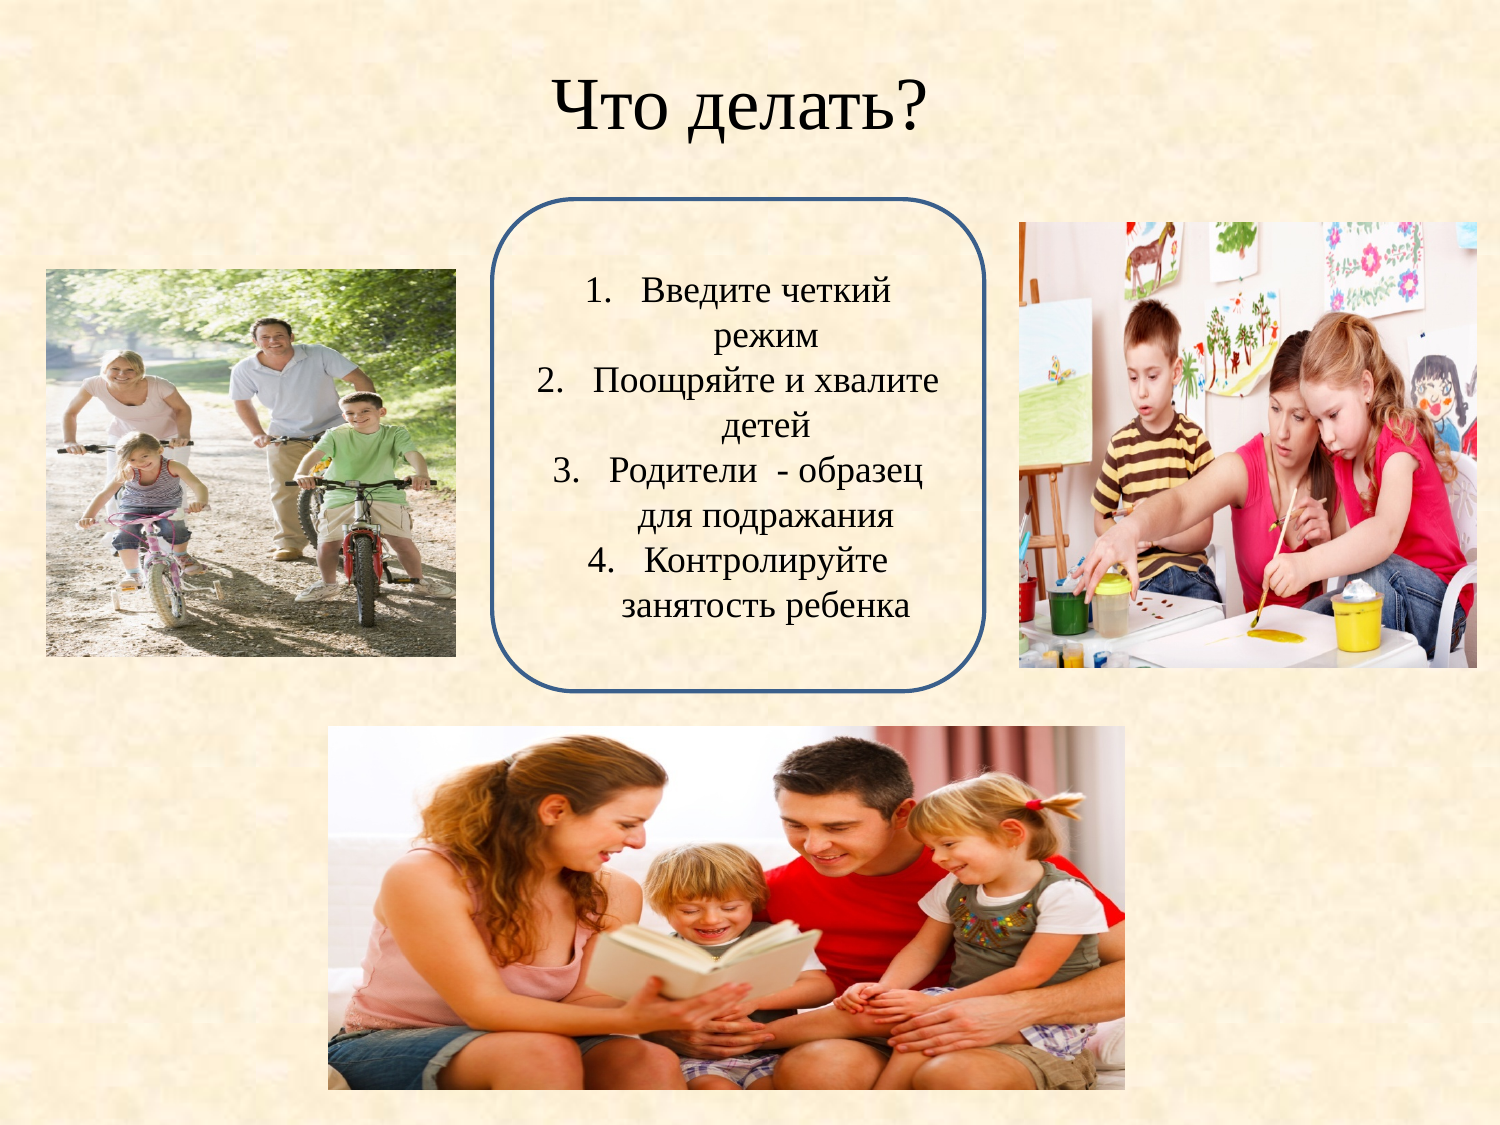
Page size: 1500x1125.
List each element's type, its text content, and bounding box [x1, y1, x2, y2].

picture [0, 0, 1500, 1125]
text_box Что делать? [267, 44, 1233, 155]
text_box Введите четкий режим Поощряйте и хвалите детей Родители - образец для подражания Контролируйте занятость ребенка [490, 197, 987, 694]
